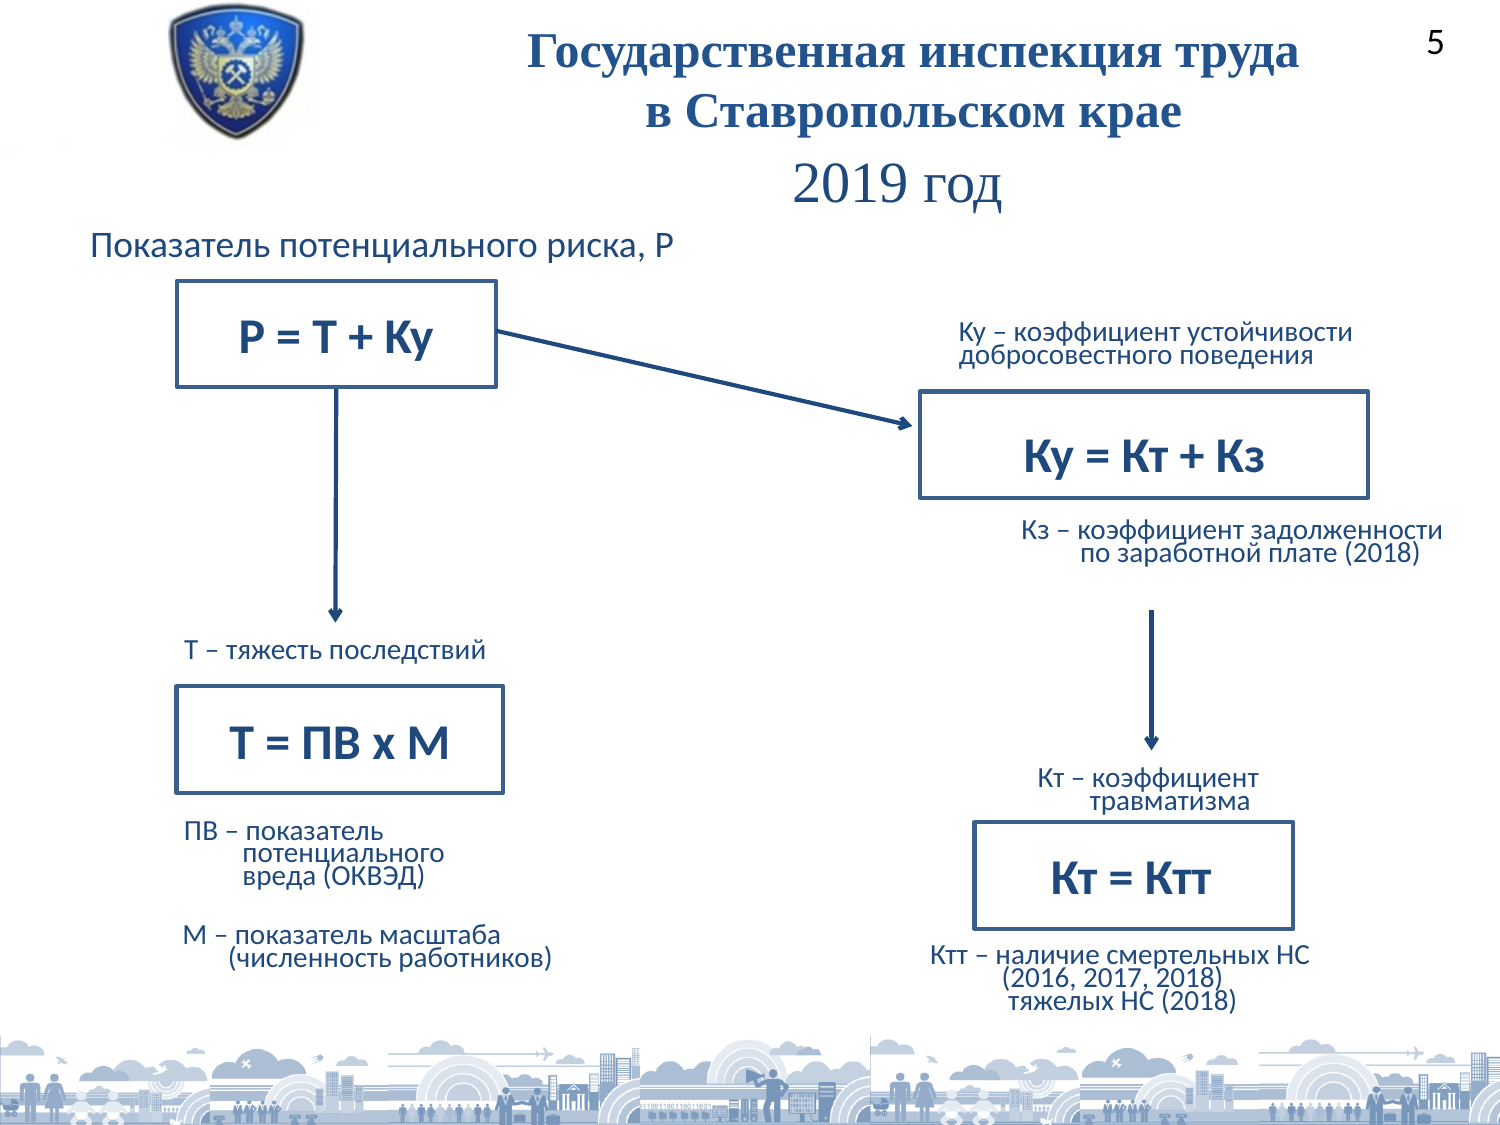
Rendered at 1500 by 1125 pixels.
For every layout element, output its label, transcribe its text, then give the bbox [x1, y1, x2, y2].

text_box T – тяжесть последствий [169, 622, 502, 673]
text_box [495, 330, 913, 427]
text_box М – показатель масштаба (численность работников) [167, 920, 632, 981]
picture [0, 0, 473, 157]
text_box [176, 280, 496, 388]
text_box 2019 год [631, 145, 1164, 222]
text_box Ky – коэффициент устойчивости добросовестного поведения [944, 316, 1375, 378]
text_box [176, 686, 504, 794]
text_box Государственная инспекция труда в Ставропольском крае [477, 10, 1500, 145]
text_box Ктт – наличие смертельных НС (2016, 2017, 2018) тяжелых НС (2018) [915, 940, 1400, 1024]
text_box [919, 391, 1369, 498]
text_box Показатель потенциального риска, Р [0, 212, 782, 273]
text_box Кт – коэффициент травматизма [1022, 763, 1281, 820]
text_box Кз – коэффициент задолженности по заработной плате (2018) [1006, 515, 1459, 576]
text_box 5 [1411, 10, 1500, 70]
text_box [974, 822, 1294, 930]
text_box ПВ – показатель потенциального вреда (ОКВЭД) [169, 815, 467, 899]
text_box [0, 1035, 1500, 1125]
